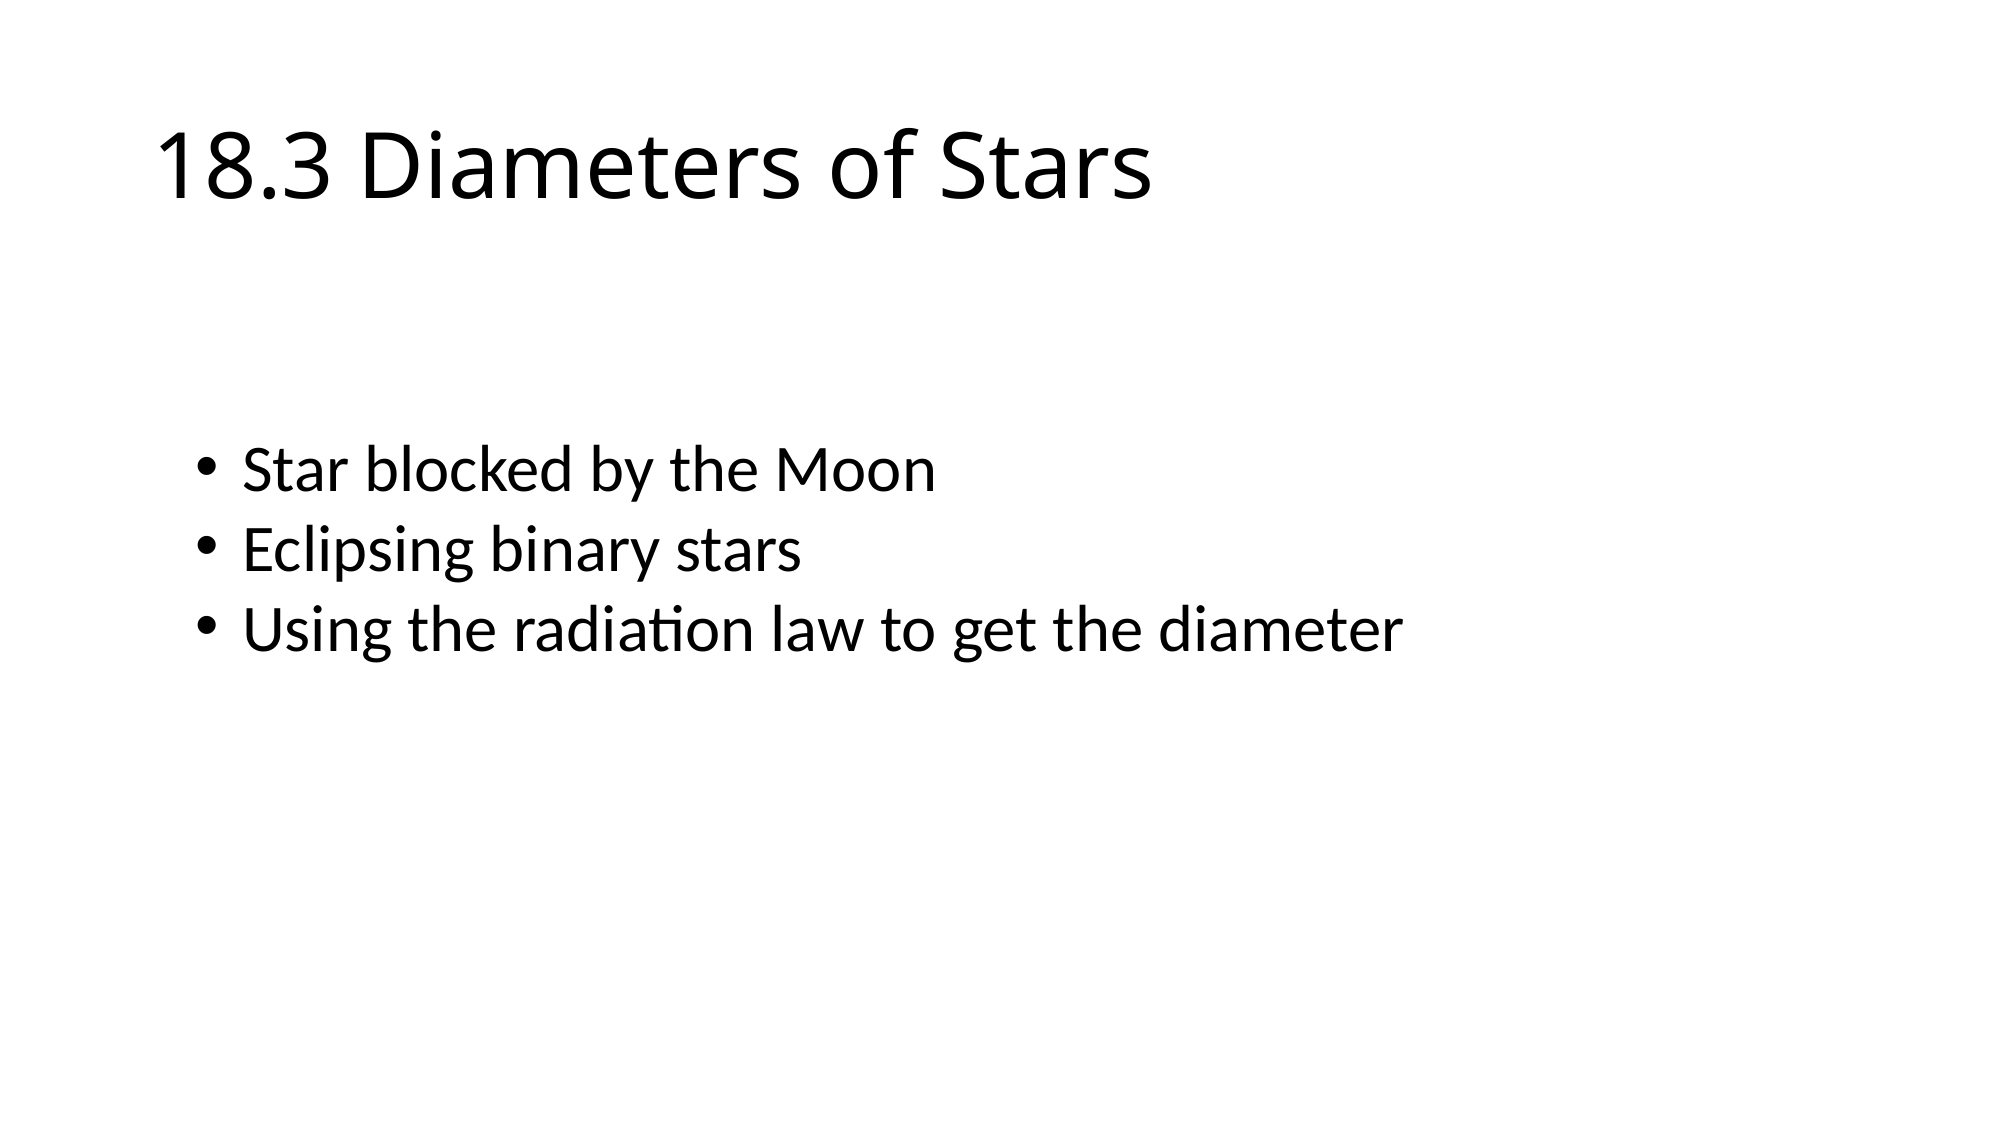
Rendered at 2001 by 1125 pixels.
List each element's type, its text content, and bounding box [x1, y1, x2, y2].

title 18.3 Diameters of Stars [137, 59, 1863, 278]
text_box Star blocked by the Moon Eclipsing binary stars Using the radiation law to get the diameter [180, 417, 1421, 673]
